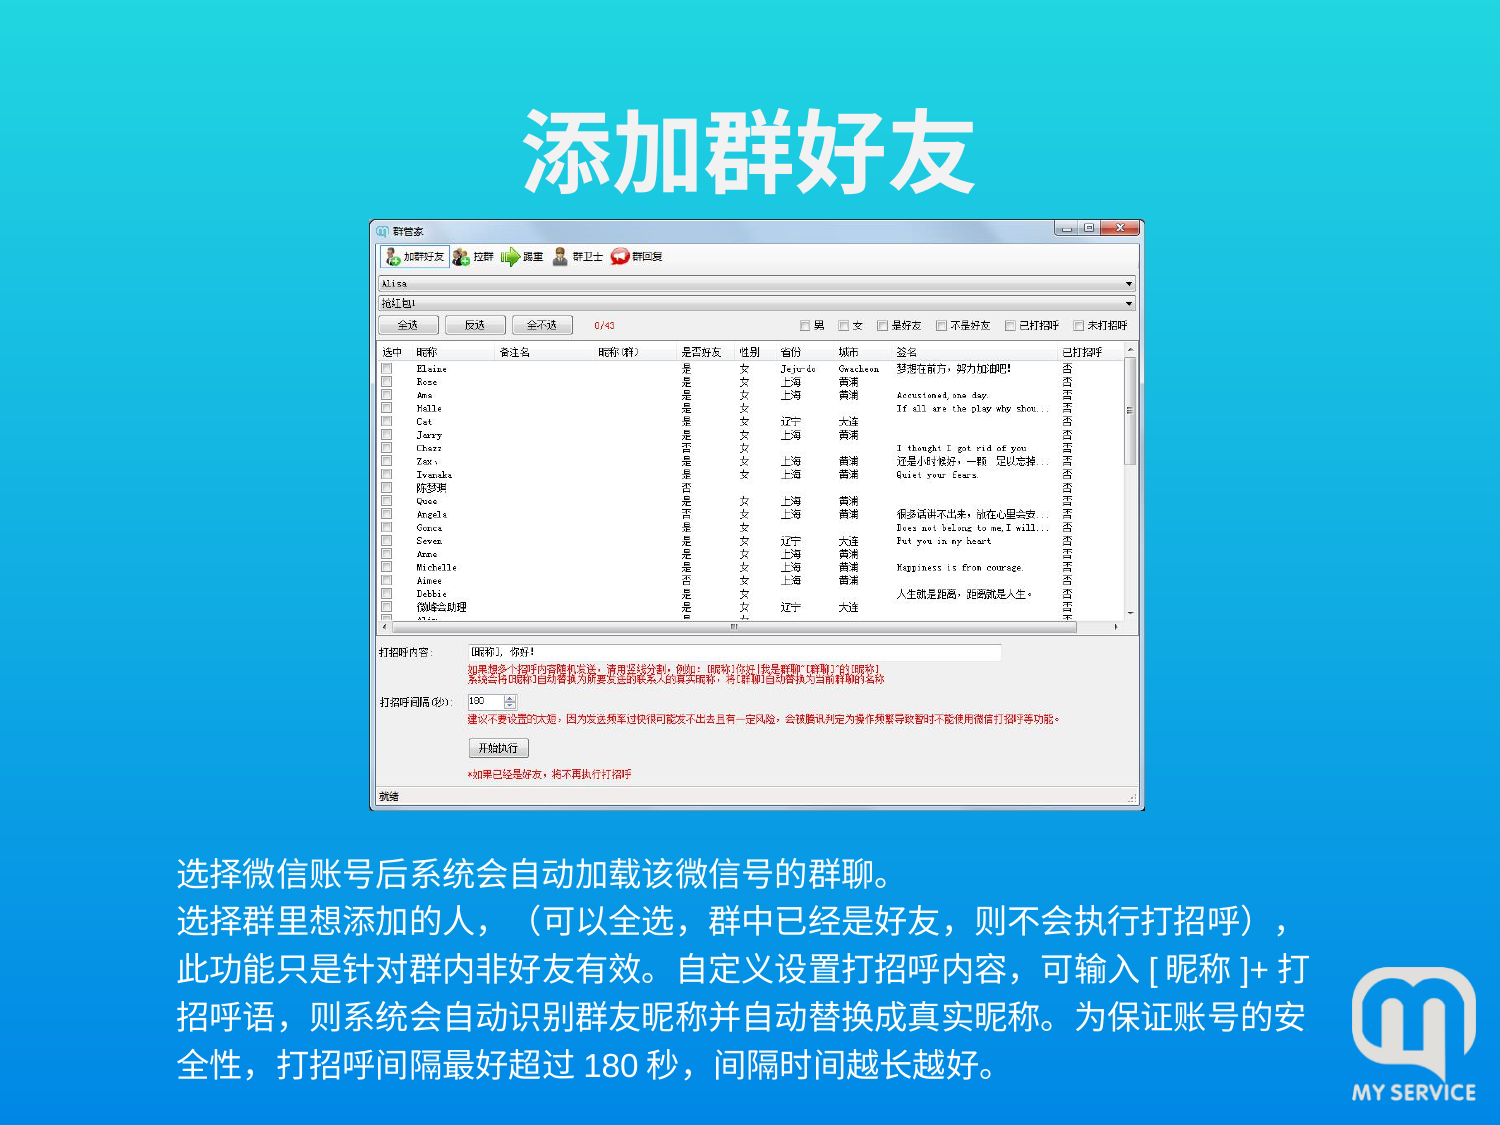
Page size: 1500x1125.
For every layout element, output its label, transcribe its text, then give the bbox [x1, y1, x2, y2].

text_box 选择微信账号后系统会自动加载该微信号的群聊。 选择群里想添加的人，（可以全选，群中已经是好友，则不会执行打招呼），此功能只是针对群内非好友有效。自定义设置打招呼内容，可输入[昵称]+打招呼语，则系统会自动识别群友昵称并自动替换成真实昵称。为保证账号的安全性，打招呼间隔最好超过180秒，间隔时间越长越好。 [161, 837, 1353, 1092]
picture [0, 219, 1500, 810]
picture [1352, 967, 1476, 1107]
title 添加群好友 [75, 45, 1425, 233]
